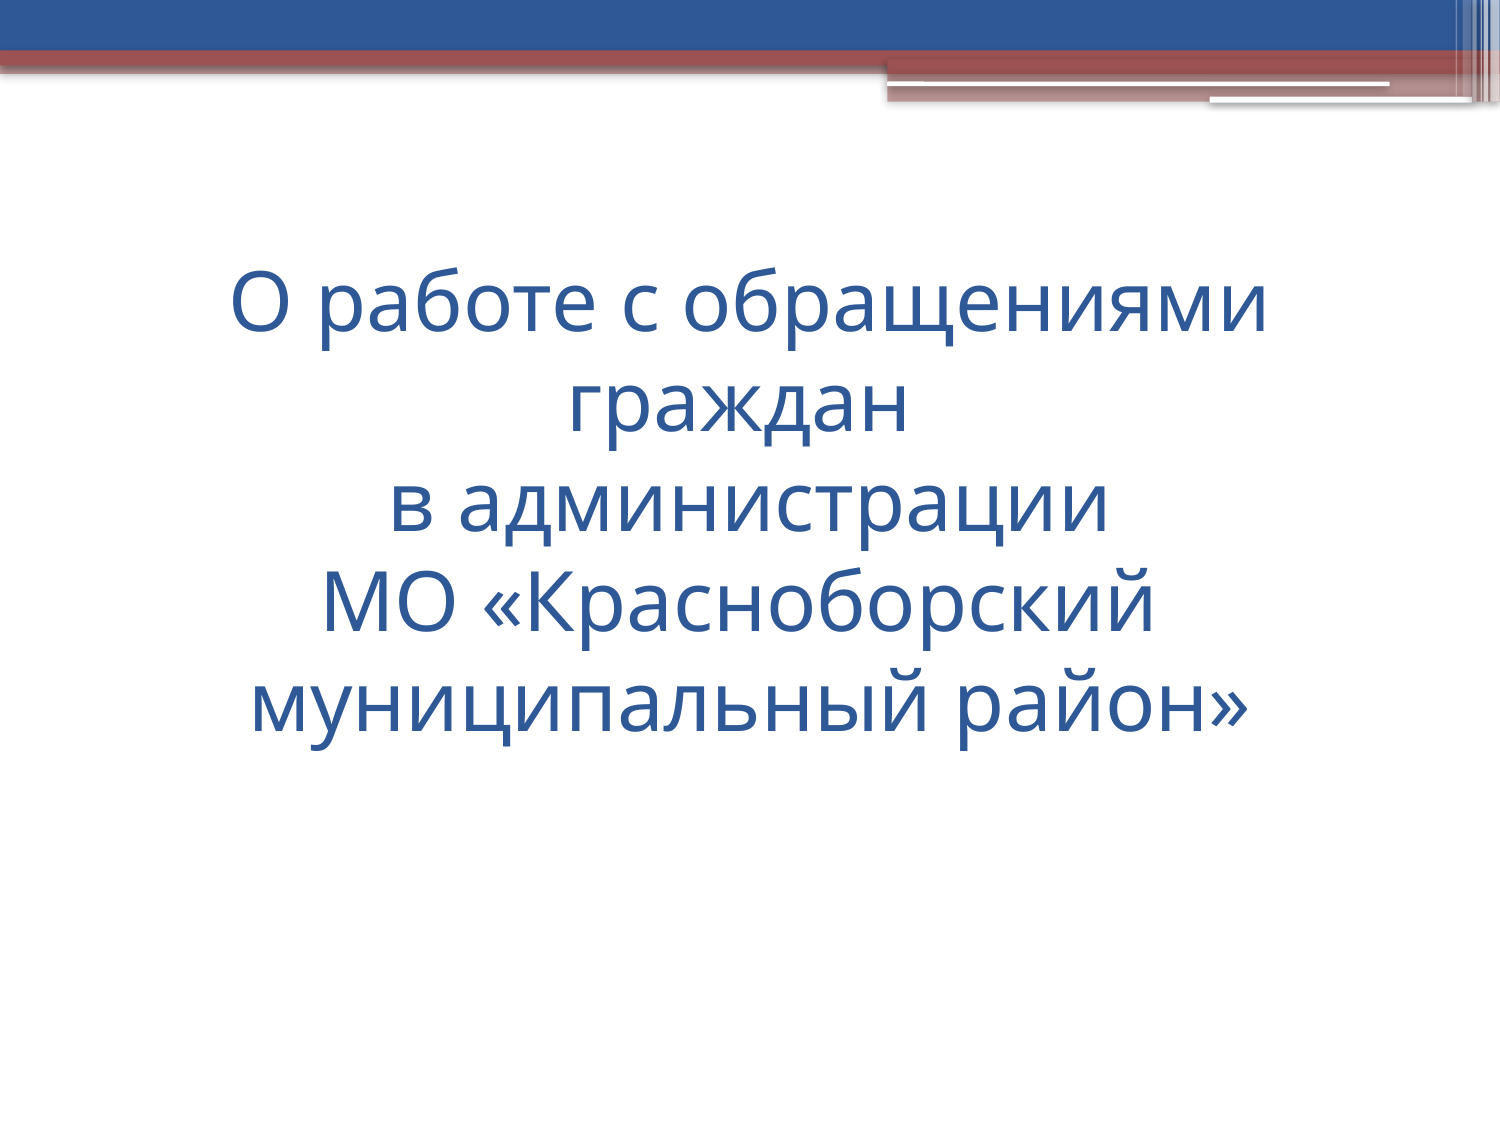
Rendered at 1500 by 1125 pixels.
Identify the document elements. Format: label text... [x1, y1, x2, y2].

title О работе с обращениями граждан в администрации МО «Красноборский муниципальный район» [75, 187, 1425, 809]
